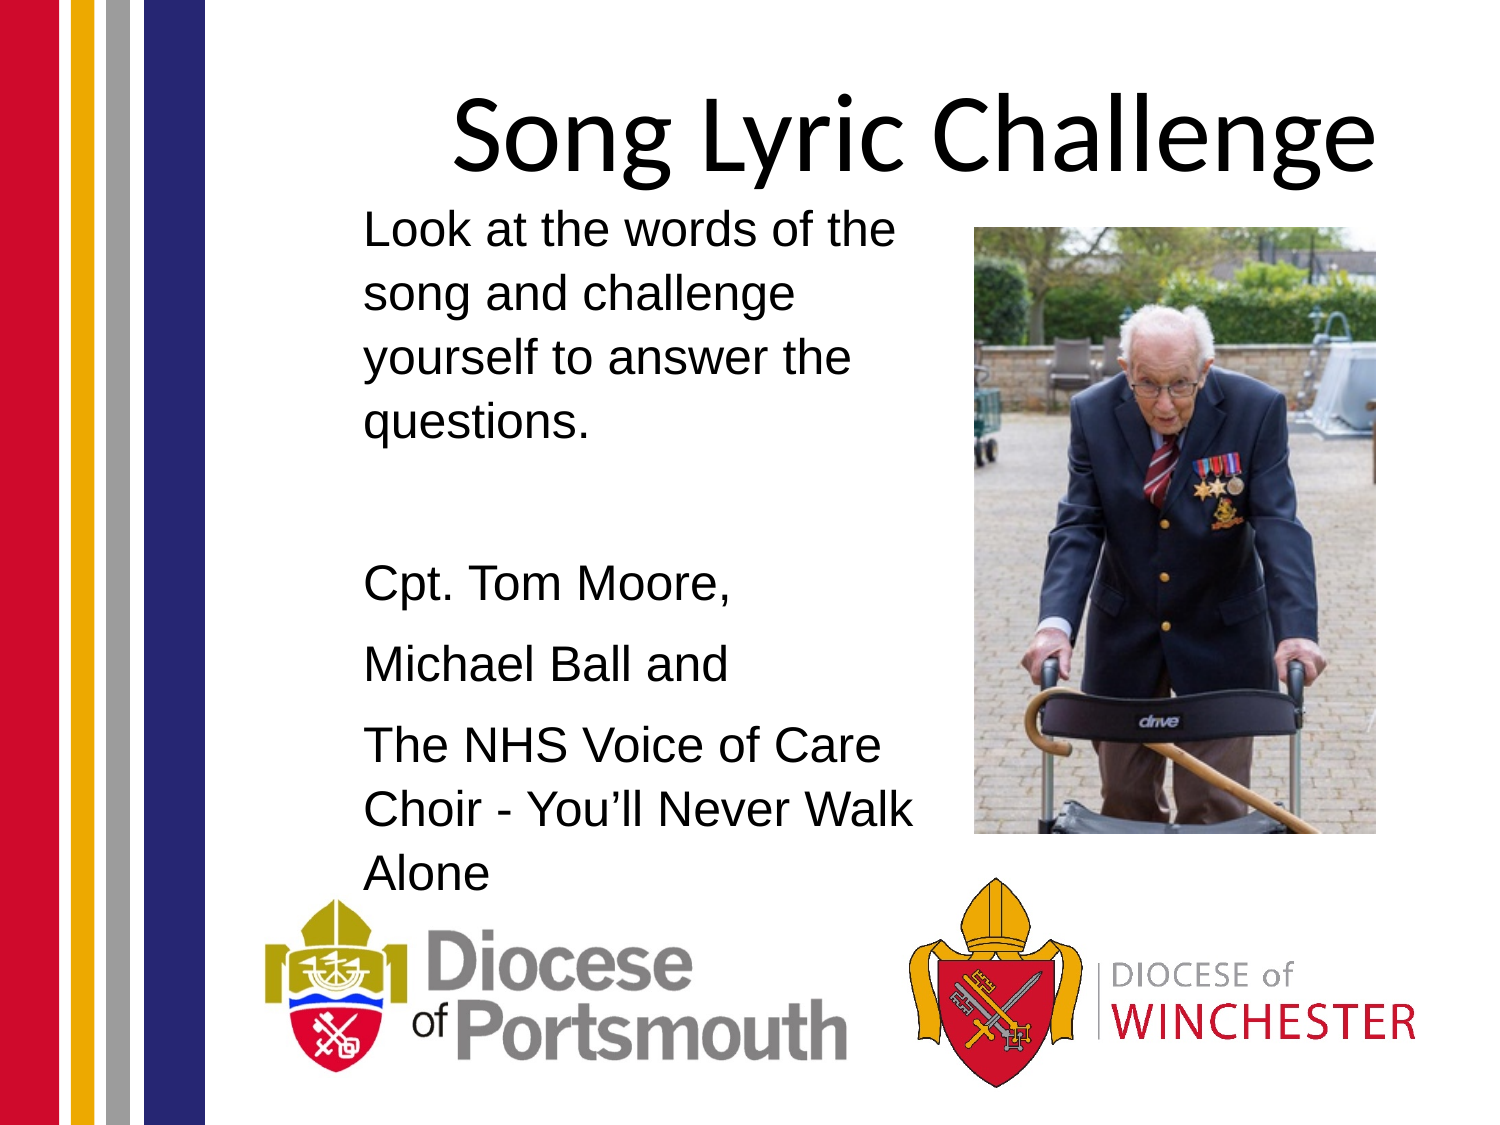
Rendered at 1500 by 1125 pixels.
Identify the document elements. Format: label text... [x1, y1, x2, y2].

picture [253, 893, 857, 1078]
picture [974, 227, 1376, 834]
title Song Lyric Challenge [265, 0, 1500, 202]
text_box Look at the words of the song and challenge yourself to answer the questions. Cpt. Tom Moore, Michael Ball and The NHS Voice of Care Choir - You’ll Never Walk Alone [348, 184, 987, 908]
picture [879, 867, 1436, 1098]
